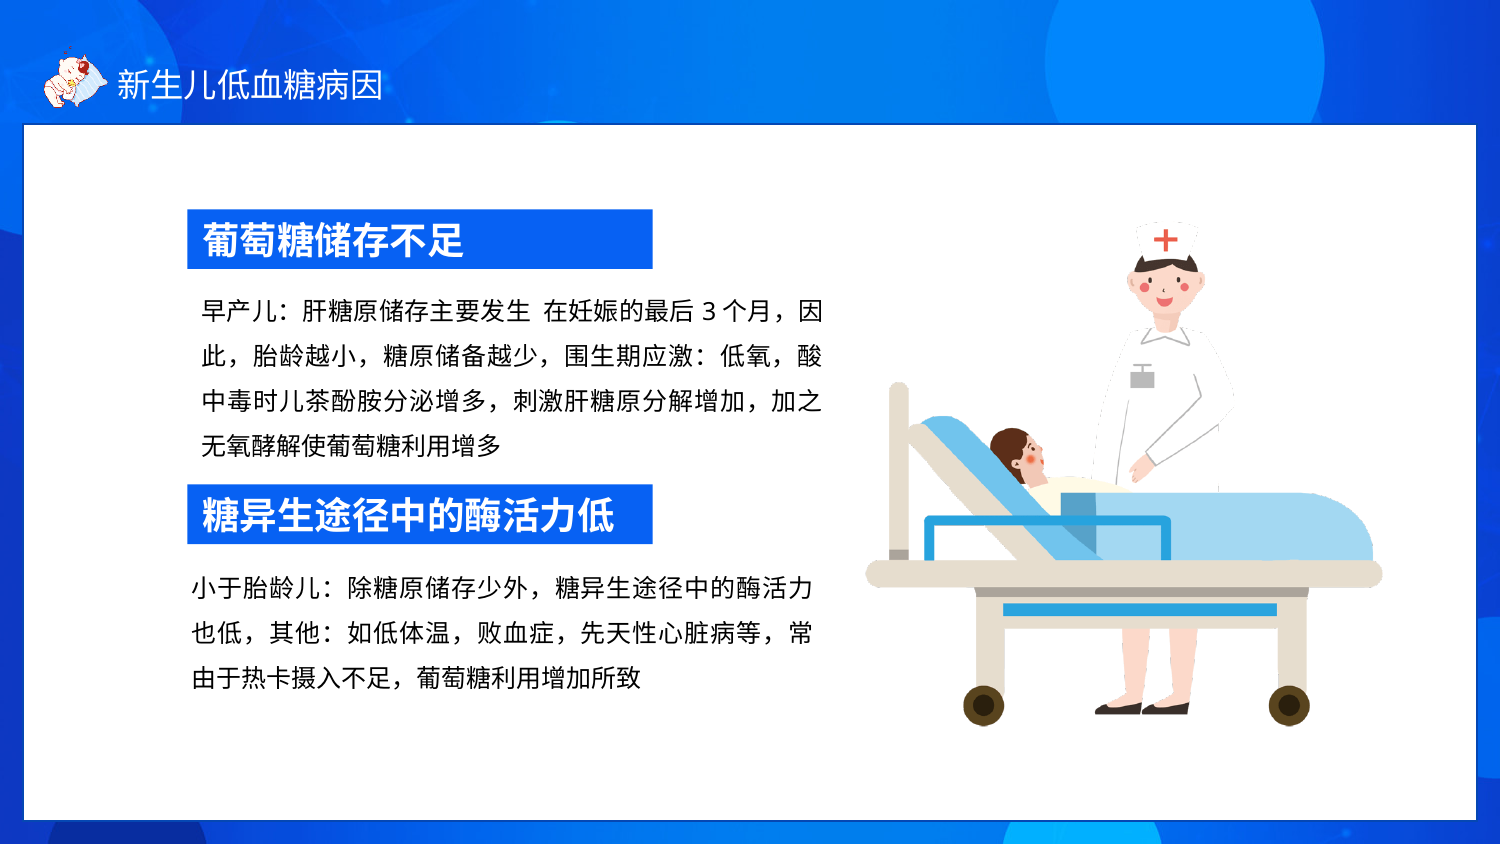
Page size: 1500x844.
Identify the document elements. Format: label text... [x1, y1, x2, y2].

text_box 小于胎龄儿：除糖原储存少外，糖异生途径中的酶活力也低，其他：如低体温，败血症，先天性心脏病等，常由于热卡摄入不足，葡萄糖利用增加所致 [191, 557, 814, 693]
text_box 早产儿：肝糖原储存主要发生 在妊娠的最后3个月，因此，胎龄越小，糖原储备越少，围生期应激：低氧，酸中毒时儿茶酚胺分泌增多，刺激肝糖原分解增加，加之无氧酵解使葡萄糖利用增多 [201, 280, 824, 460]
picture [0, 0, 1500, 844]
picture [862, 209, 1388, 735]
text_box 葡萄糖储存不足 [187, 209, 653, 269]
text_box 糖异生途径中的酶活力低 [187, 484, 653, 545]
